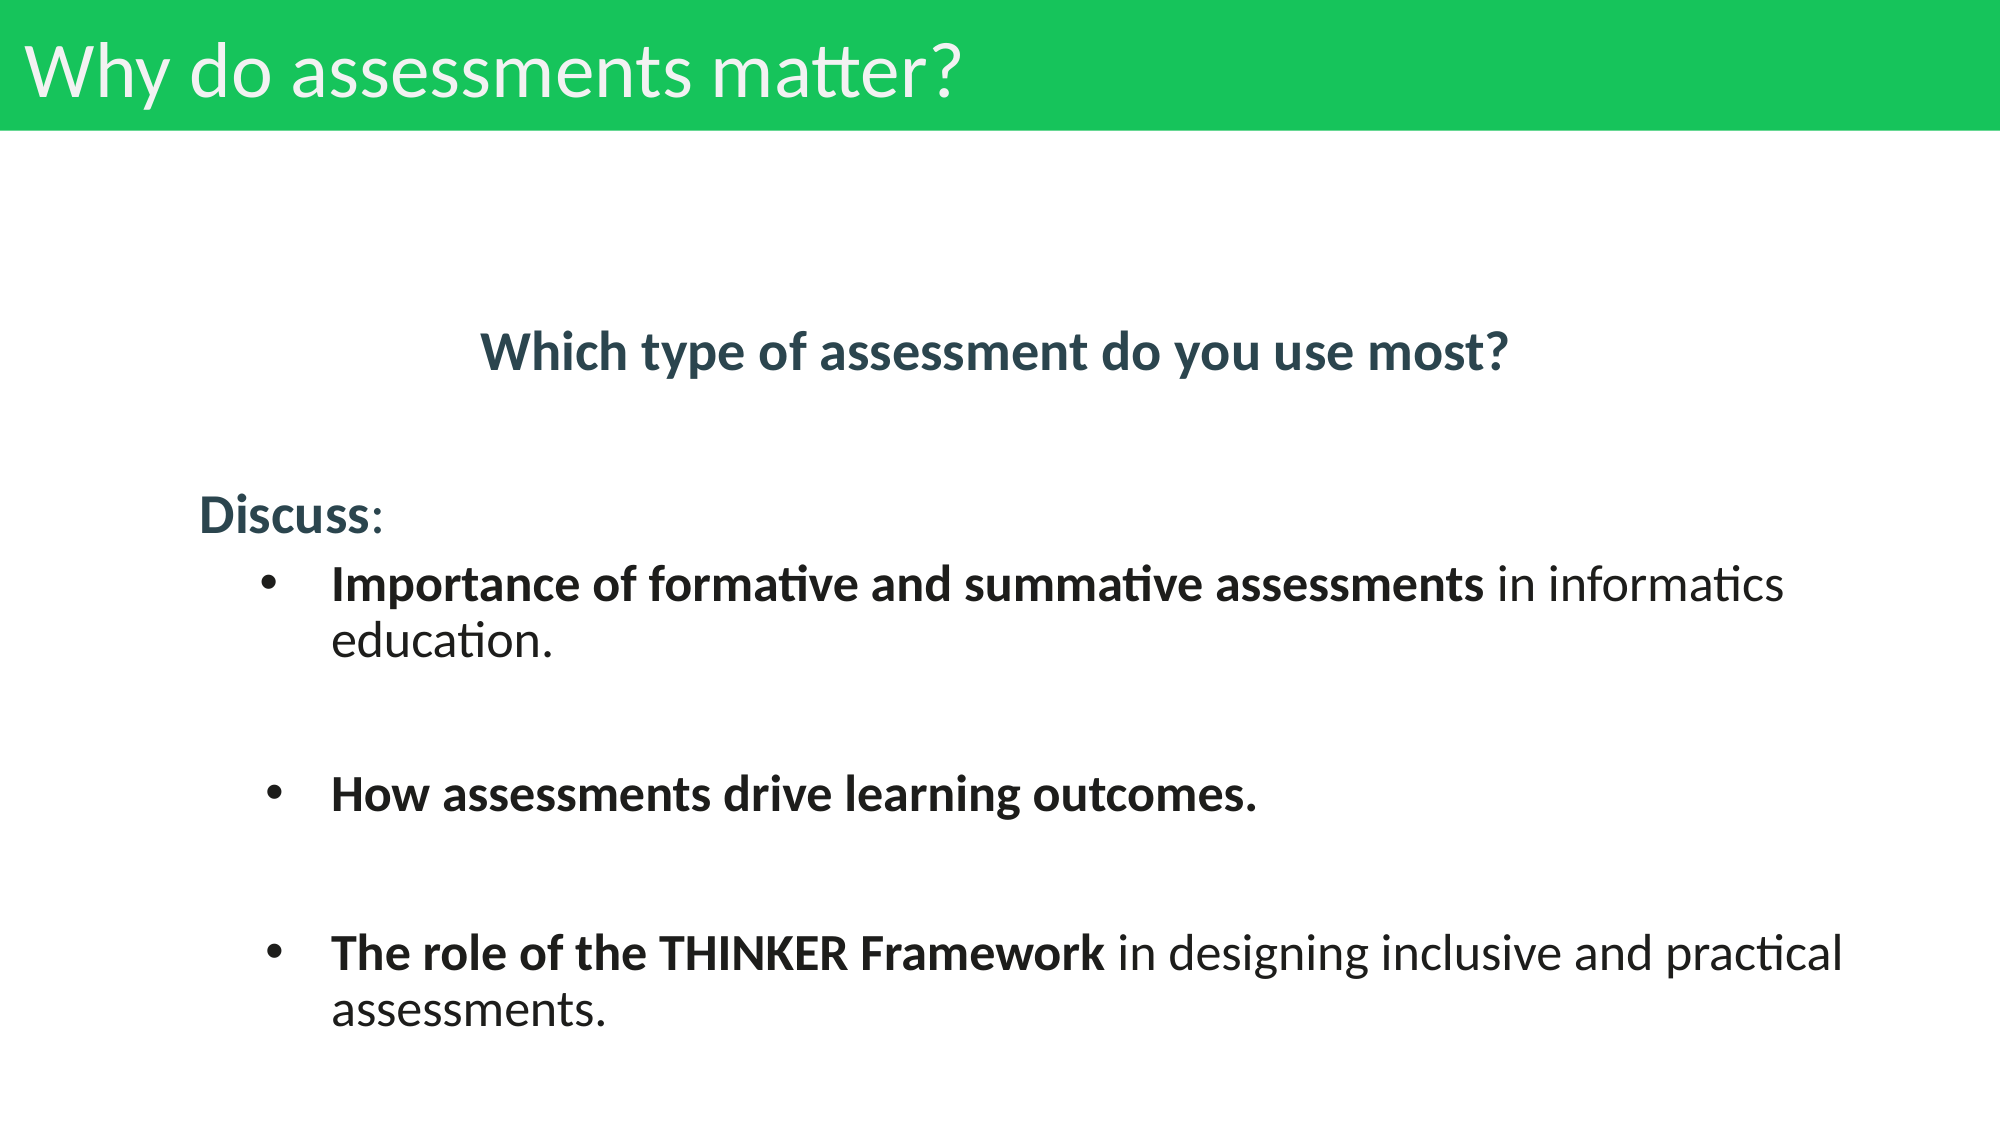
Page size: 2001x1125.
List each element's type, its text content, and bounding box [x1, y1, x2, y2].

list Which type of assessment do you use most? Discuss: Importance of formative and summative assessments in informatics education. How assessments drive learning outcomes. The role of the THINKER Framework in designing inclusive and practical assessments. [16, 144, 1976, 1108]
title Why do assessments matter? [16, 13, 1976, 131]
